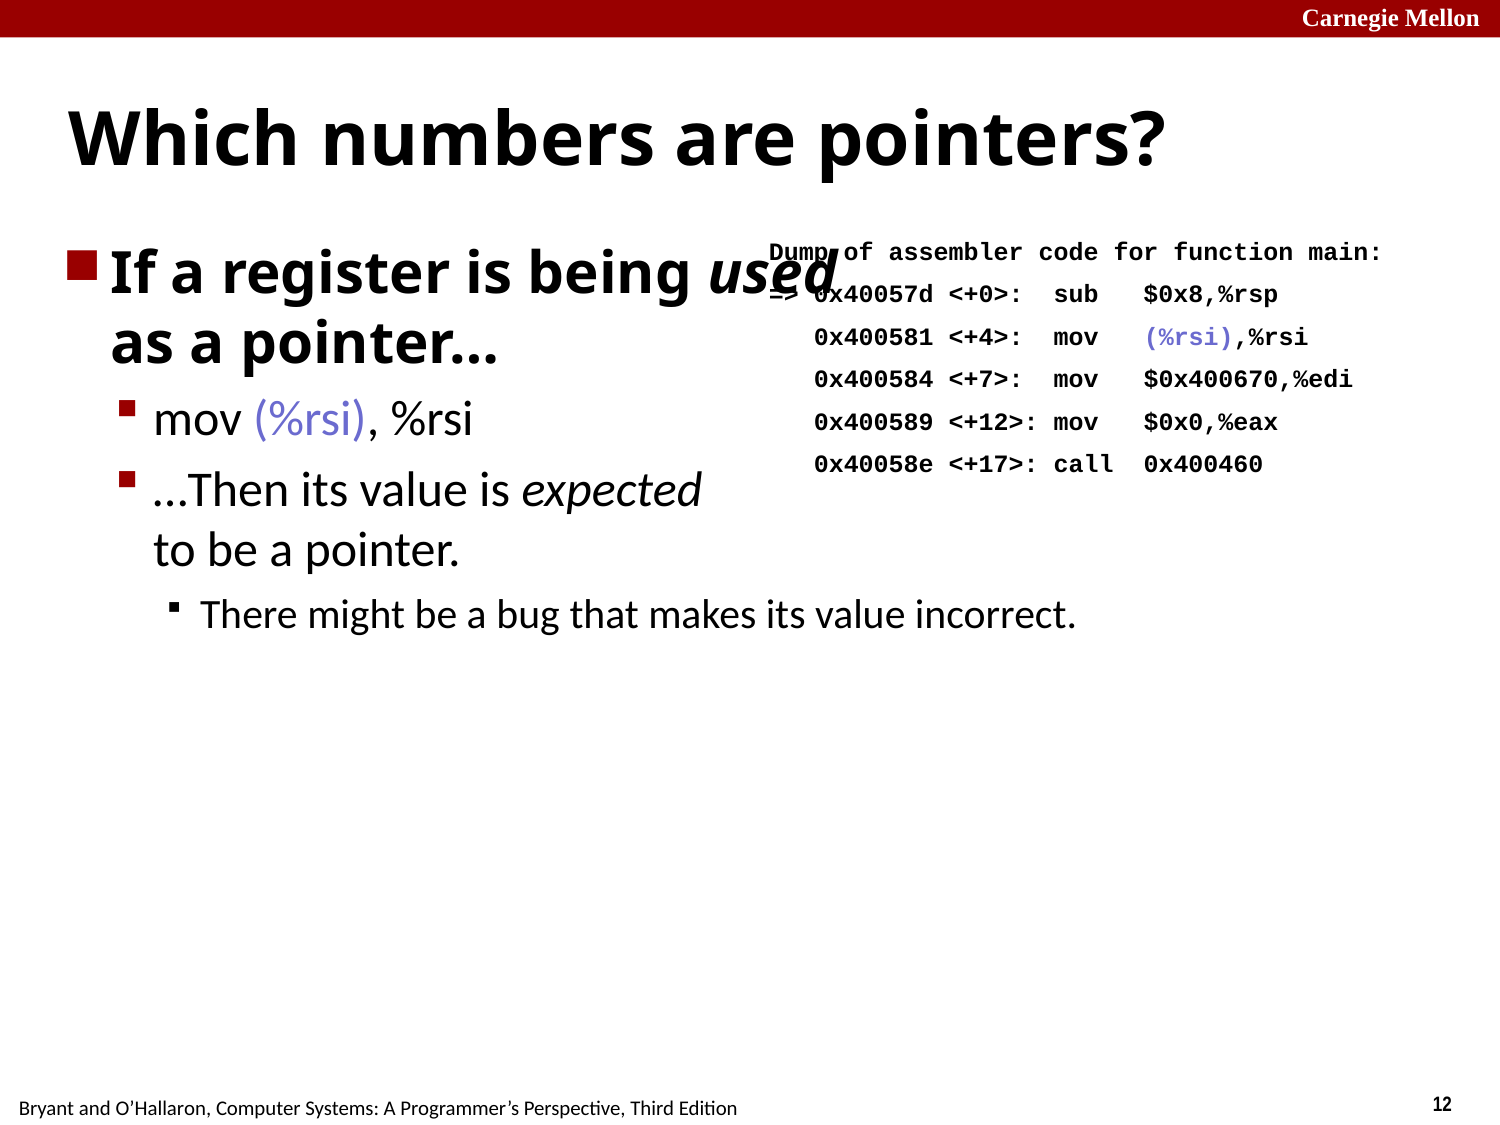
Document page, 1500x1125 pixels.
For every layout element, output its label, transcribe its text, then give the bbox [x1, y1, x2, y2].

list Dump of assembler code for function main: => 0x40057d <+0>: sub $0x8,%rsp 0x400581 <+4>: mov (%rsi),%rsi 0x400584 <+7>: mov $0x400670,%edi 0x400589 <+12>: mov $0x0,%eax 0x40058e <+17>: call 0x400460 [762, 228, 1438, 511]
list If a register is being used as a pointer… mov (%rsi), %rsi …Then its value is expected to be a pointer. There might be a bug that makes its value incorrect. [62, 228, 1500, 1122]
title Which numbers are pointers? [62, 41, 1438, 228]
